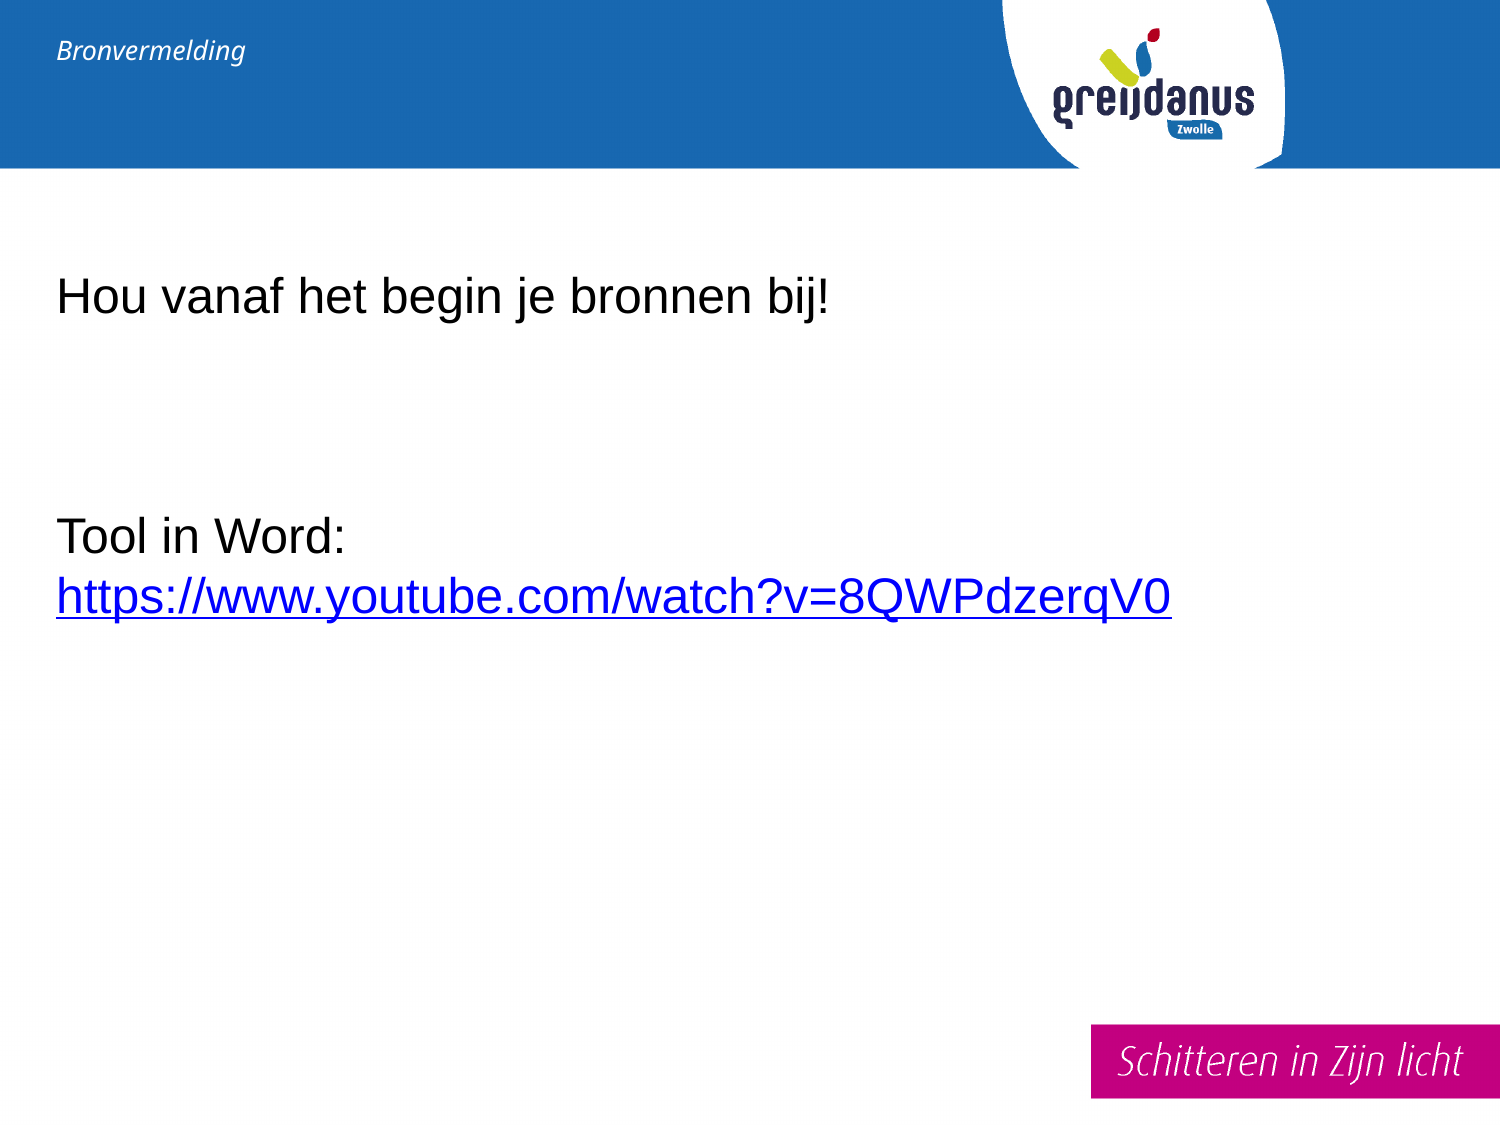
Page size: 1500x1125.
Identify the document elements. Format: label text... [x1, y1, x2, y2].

picture [0, 0, 1500, 1125]
title Bronvermelding [41, 25, 975, 138]
subtitle Hou vanaf het begin je bronnen bij! Tool in Word: https://www.youtube.com/watch?v=8QWPdzerqV0 [41, 196, 1388, 1000]
